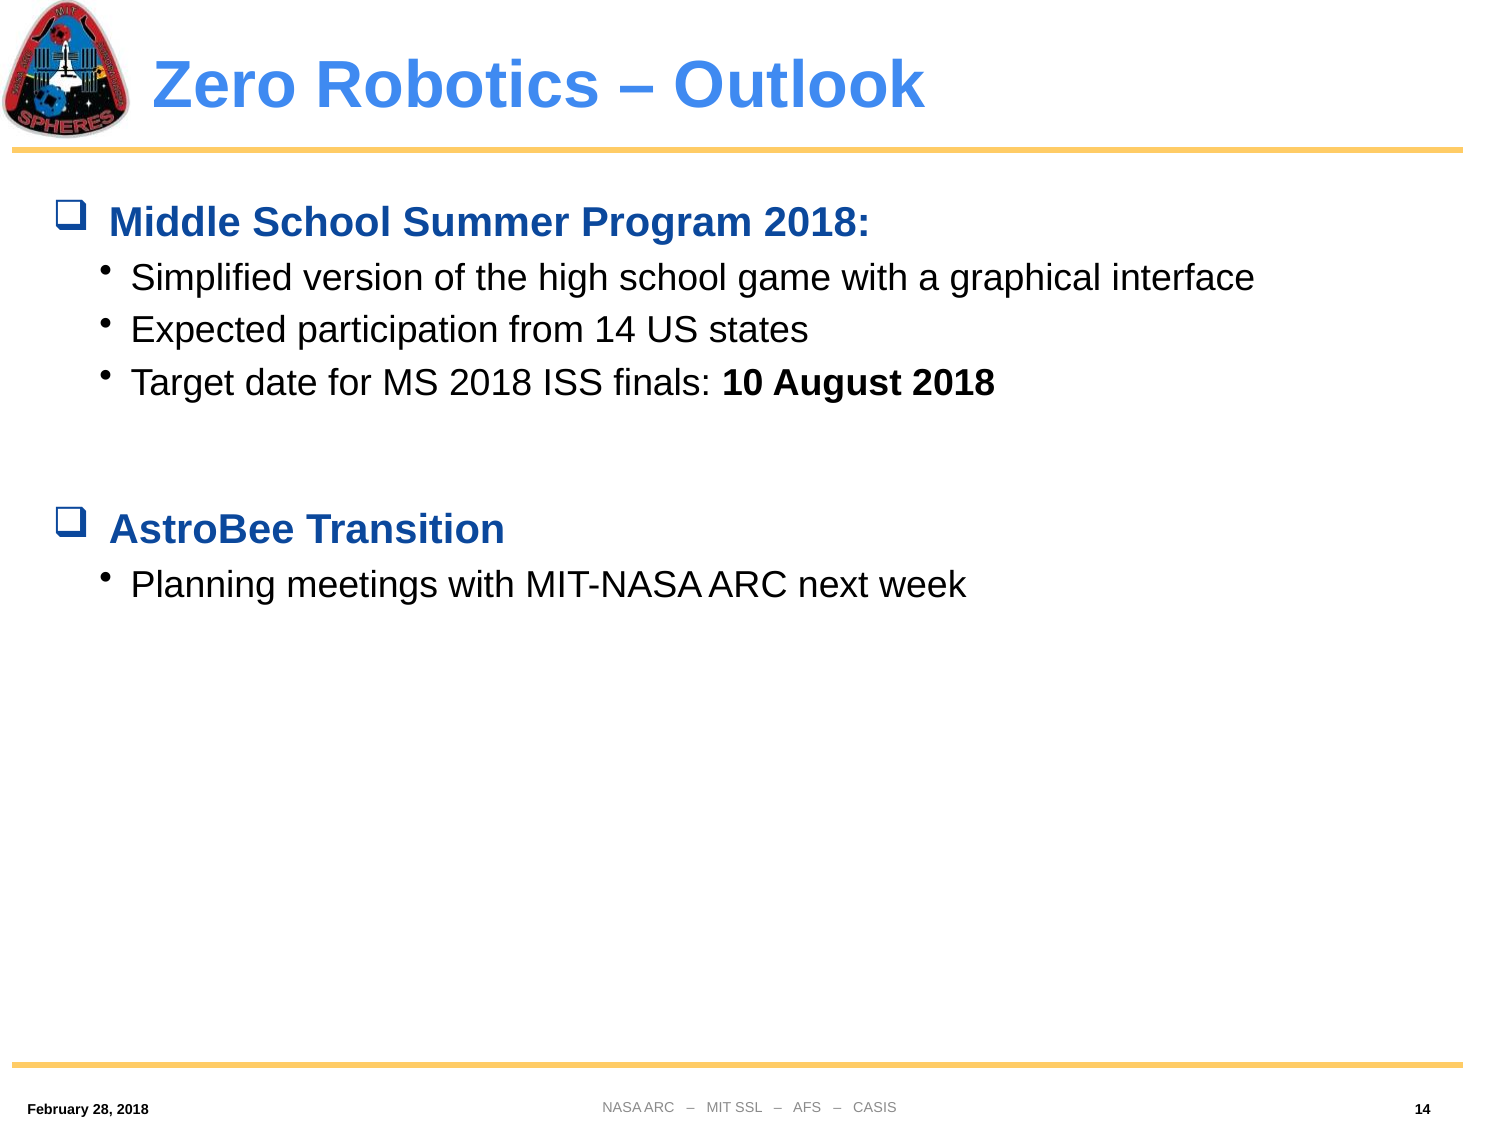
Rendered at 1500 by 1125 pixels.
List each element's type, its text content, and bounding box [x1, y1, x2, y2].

list Middle School Summer Program 2018: Simplified version of the high school game with a graphical interface Expected participation from 14 US states Target date for MS 2018 ISS finals: 10 August 2018 AstroBee Transition Planning meetings with MIT-NASA ARC next week [37, 187, 1463, 988]
title Zero Robotics – Outlook [137, 24, 1451, 138]
footer NASA ARC – MIT SSL – AFS – CASIS [425, 1062, 1075, 1125]
picture [0, 0, 131, 139]
